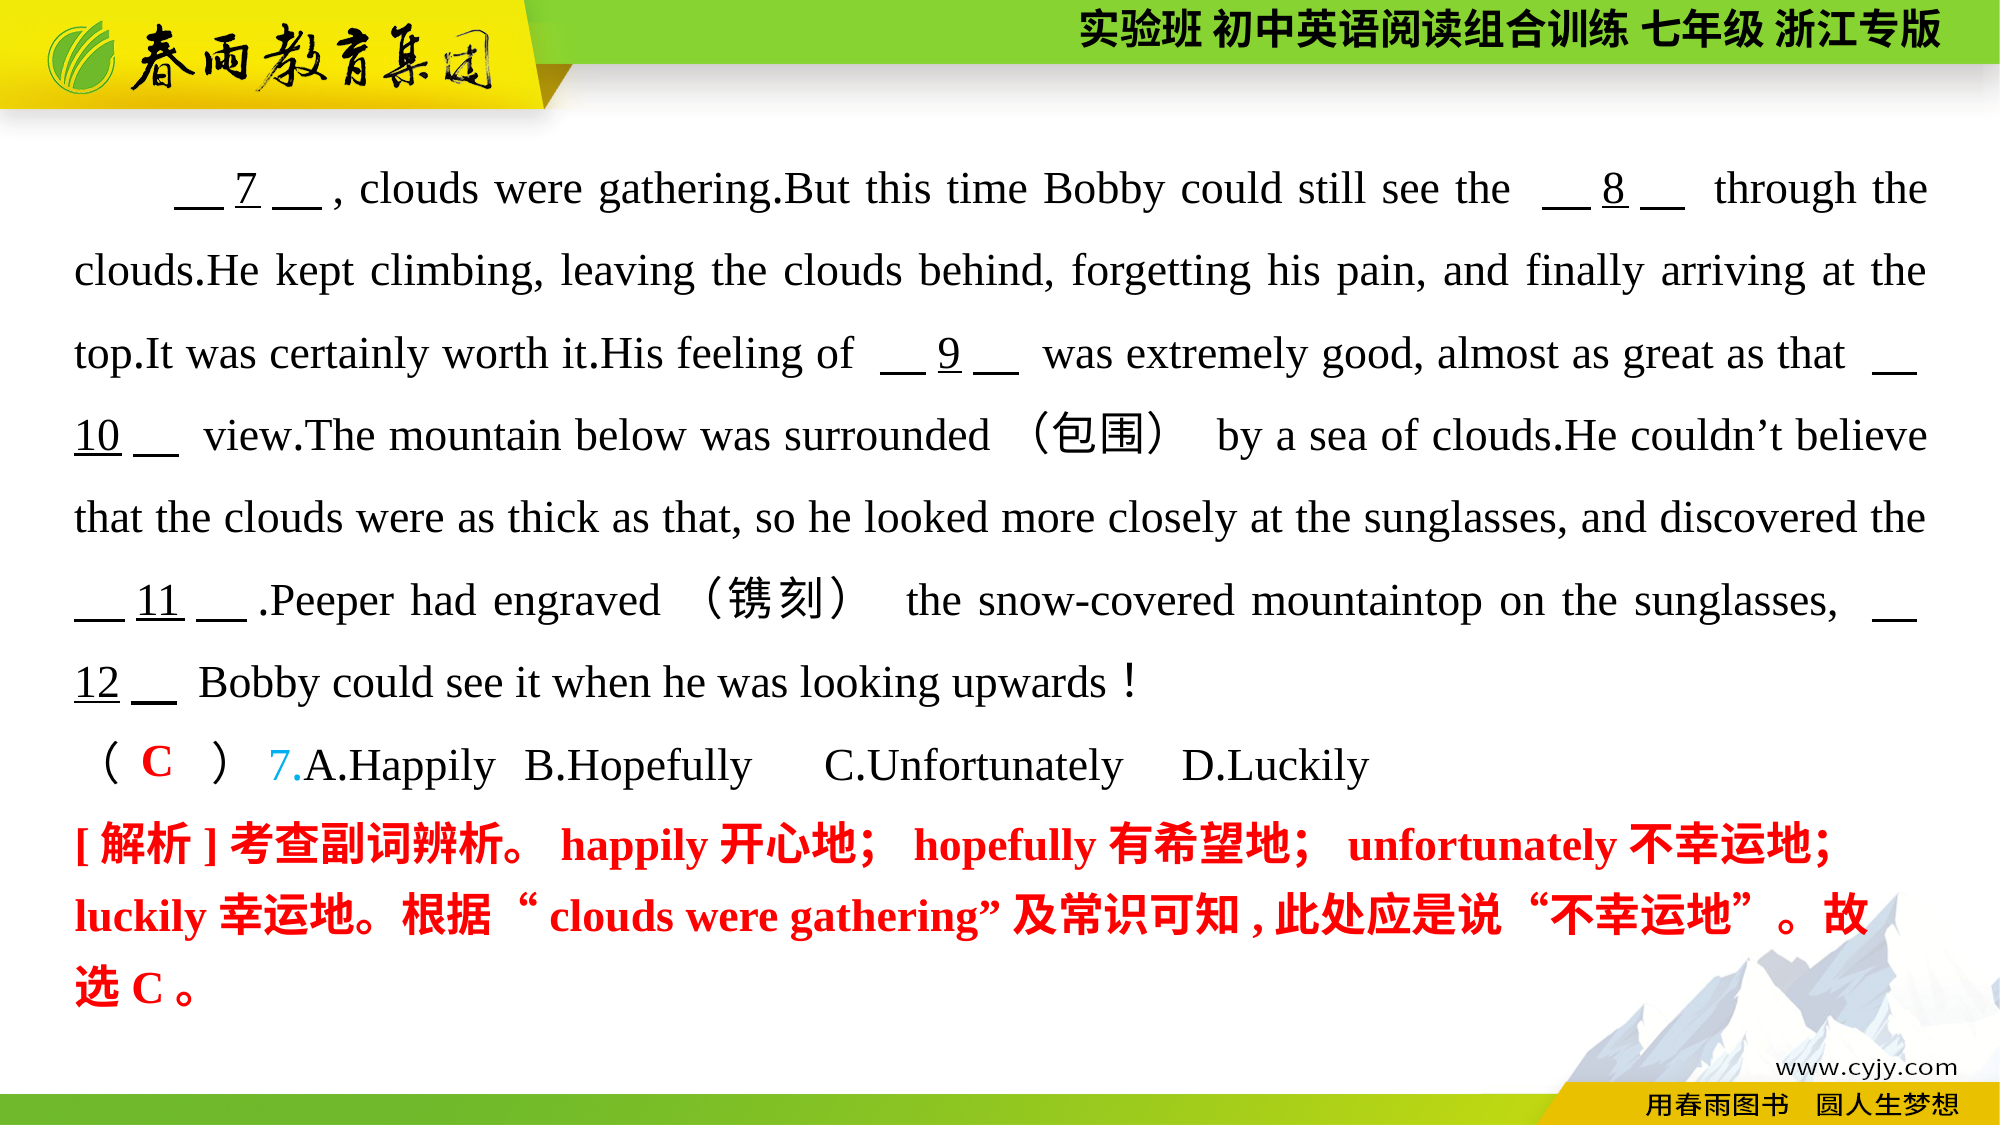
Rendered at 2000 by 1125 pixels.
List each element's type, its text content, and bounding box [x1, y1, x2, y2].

text_box [解析]考查副词辨析。happily开心地；hopefully有希望地；unfortunately不幸运地；luckily幸运地。根据“clouds were gathering”及常识可知,此处应是说“不幸运地”。故选C。 [59, 790, 1922, 1020]
list 7 , clouds were gathering.But this time Bobby could still see the 8 through the clouds.He kept climbing, leaving the clouds behind, forgetting his pain, and finally arriving at the top.It was certainly worth it.His feeling of 9 was extremely good, almost as great as that 10 view.The mountain below was surrounded（包围） by a sea of clouds.He couldn’t believe that the clouds were as thick as that, so he looked more closely at the sunglasses, and discovered the 11 .Peeper had engraved（镌刻） the snow-covered mountaintop on the sunglasses, 12 Bobby could see it when he was looking upwards！ （ ）7.A.Happily B.Hopefully C.Unfortunately D.Luckily [59, 122, 1944, 794]
text_box C [126, 722, 189, 790]
picture [0, 0, 2000, 1125]
